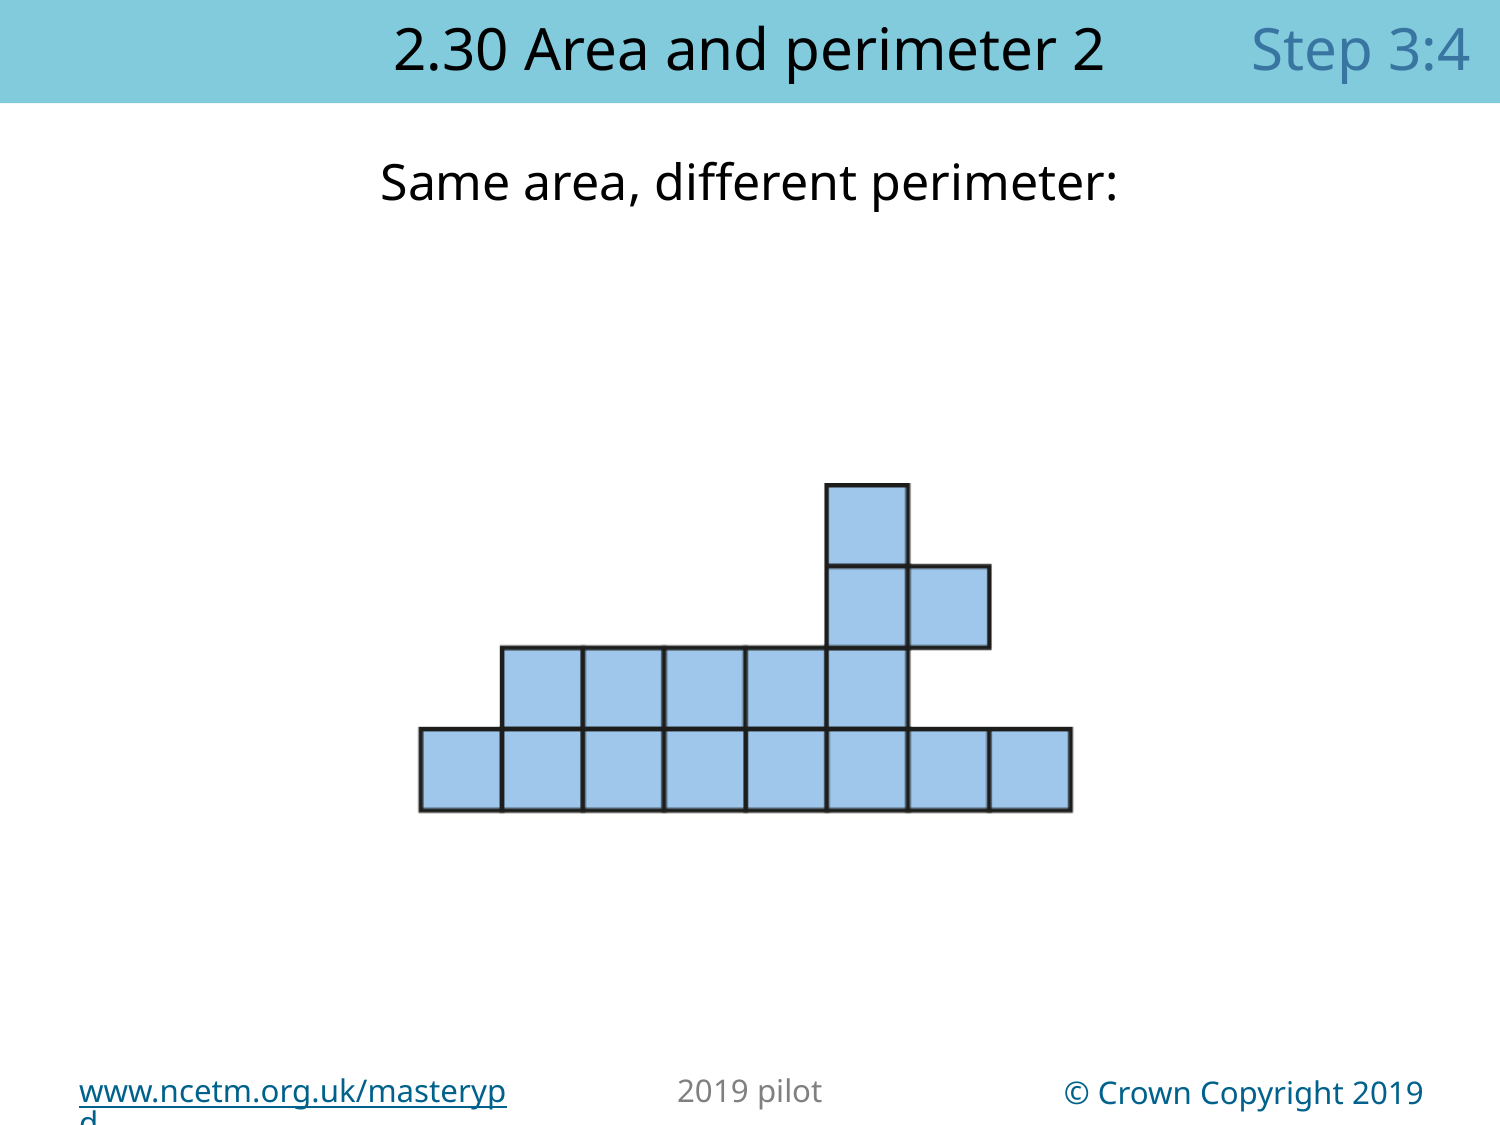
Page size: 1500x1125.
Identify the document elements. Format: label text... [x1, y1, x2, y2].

list Step 3:4 [0, 0, 1500, 104]
picture [101, 483, 1399, 852]
text_box Same area, different perimeter: [45, 143, 1455, 218]
